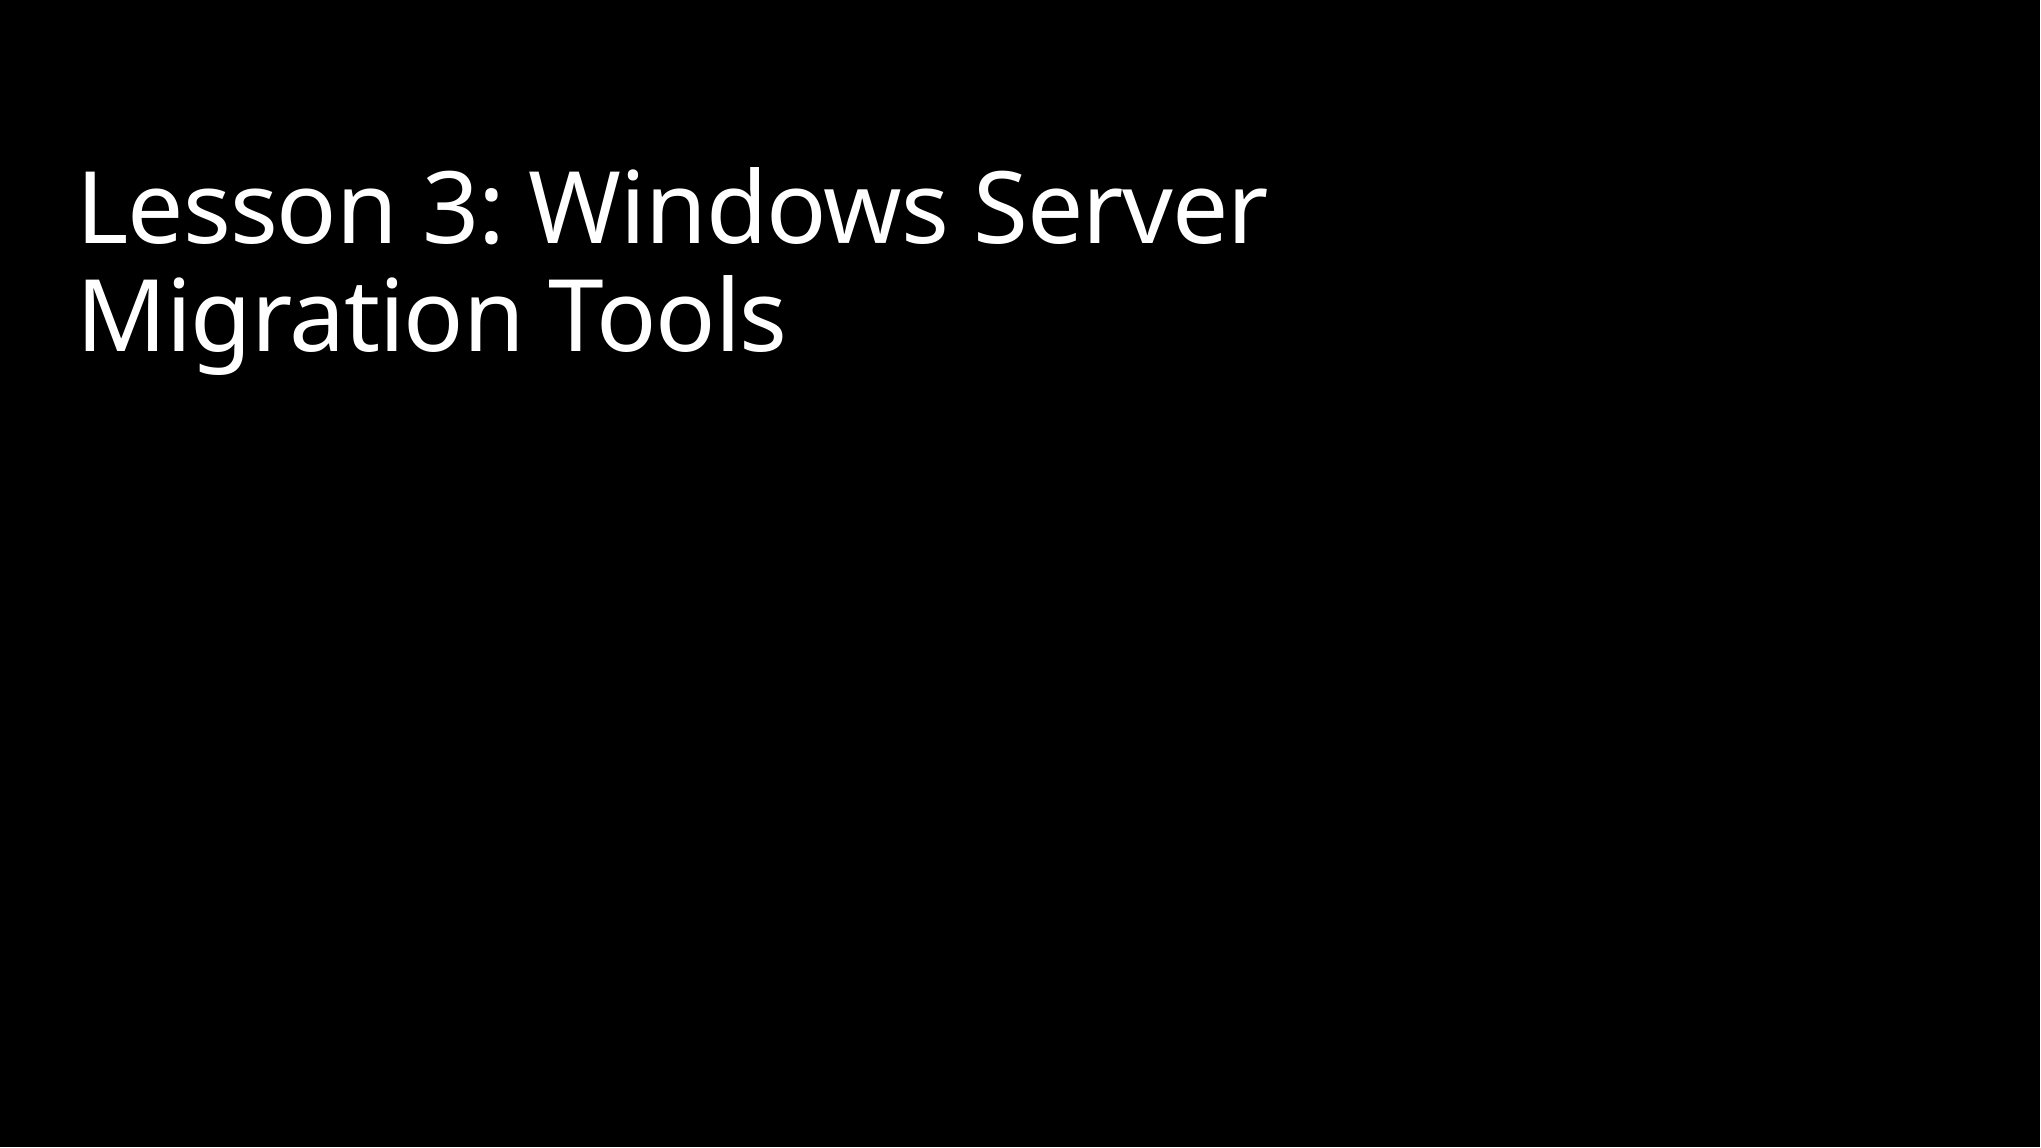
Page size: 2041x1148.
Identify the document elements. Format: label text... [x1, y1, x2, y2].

title Lesson 3: Windows Server Migration Tools [76, 157, 1324, 753]
